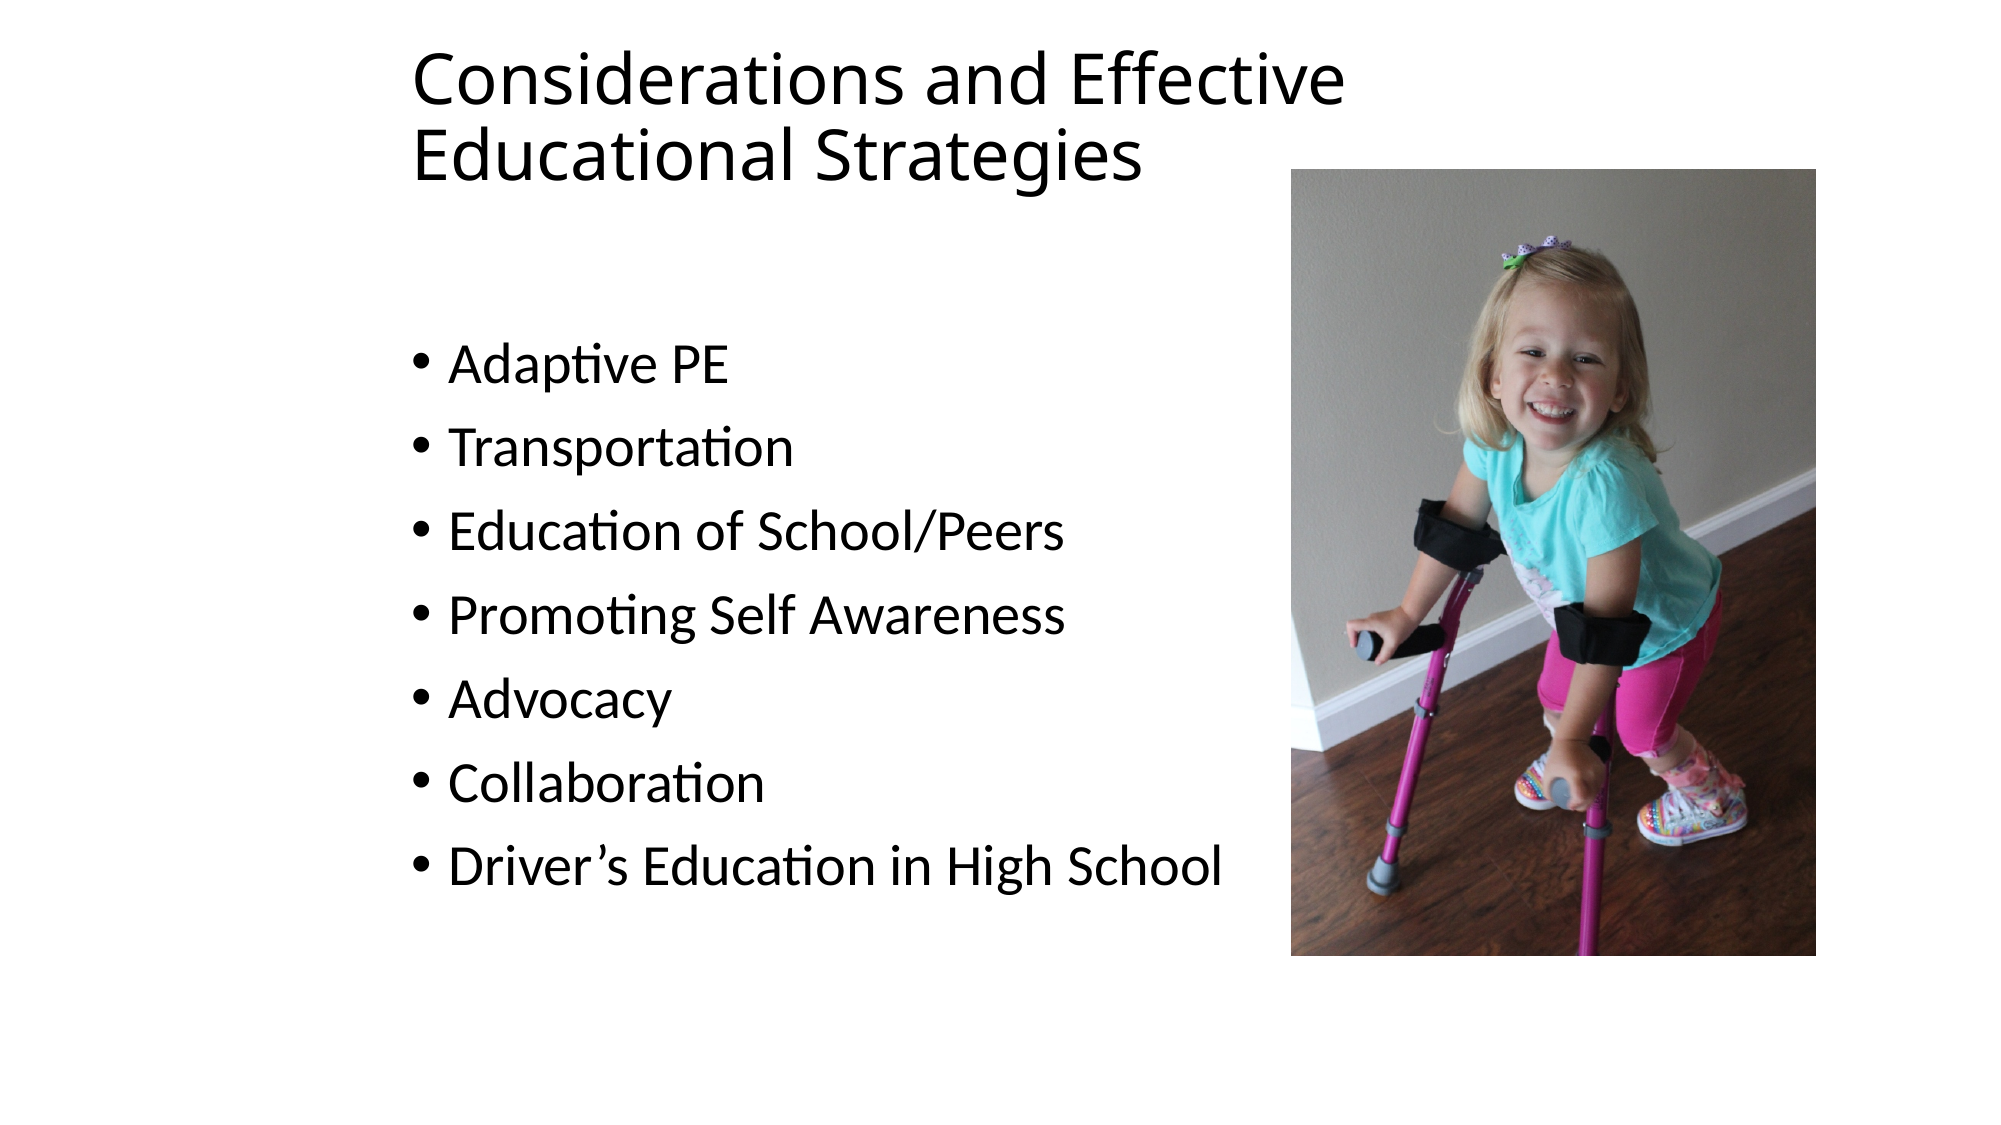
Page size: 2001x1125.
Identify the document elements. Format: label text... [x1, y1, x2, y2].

title Considerations and Effective Educational Strategies [396, 0, 1604, 311]
list Adaptive PE Transportation Education of School/Peers Promoting Self Awareness Advocacy Collaboration Driver’s Education in High School [396, 325, 1604, 1064]
picture [1291, 169, 1816, 956]
